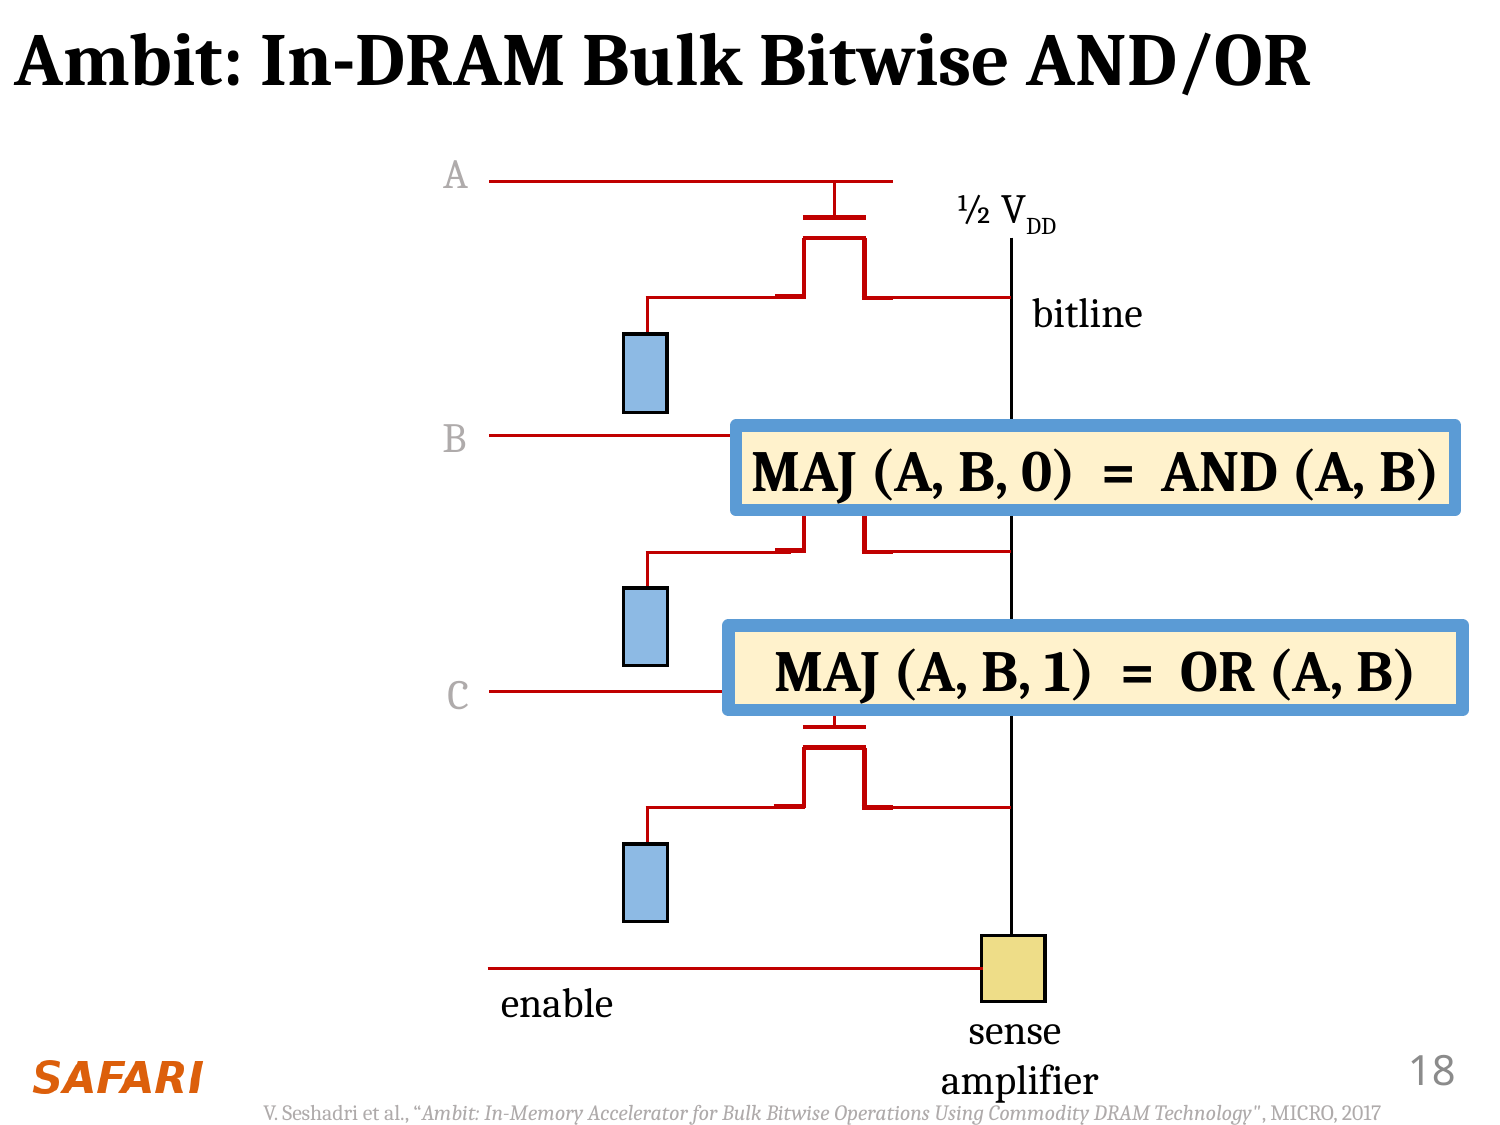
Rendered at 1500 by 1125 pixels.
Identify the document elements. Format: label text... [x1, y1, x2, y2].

picture [31, 1051, 209, 1104]
text_box MAJ (A, B, 0) = AND (A, B) [1181, 425, 1455, 511]
title Ambit: In-DRAM Bulk Bitwise AND/OR [0, 13, 1475, 135]
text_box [426, 139, 1181, 1112]
text_box V. Seshadri et al., “Ambit: In-Memory Accelerator for Bulk Bitwise Operations Using Commodity DRAM Technology", MICRO, 2017 [248, 1091, 1470, 1125]
text_box MAJ (A, B, 1) = OR (A, B) [1181, 625, 1463, 710]
